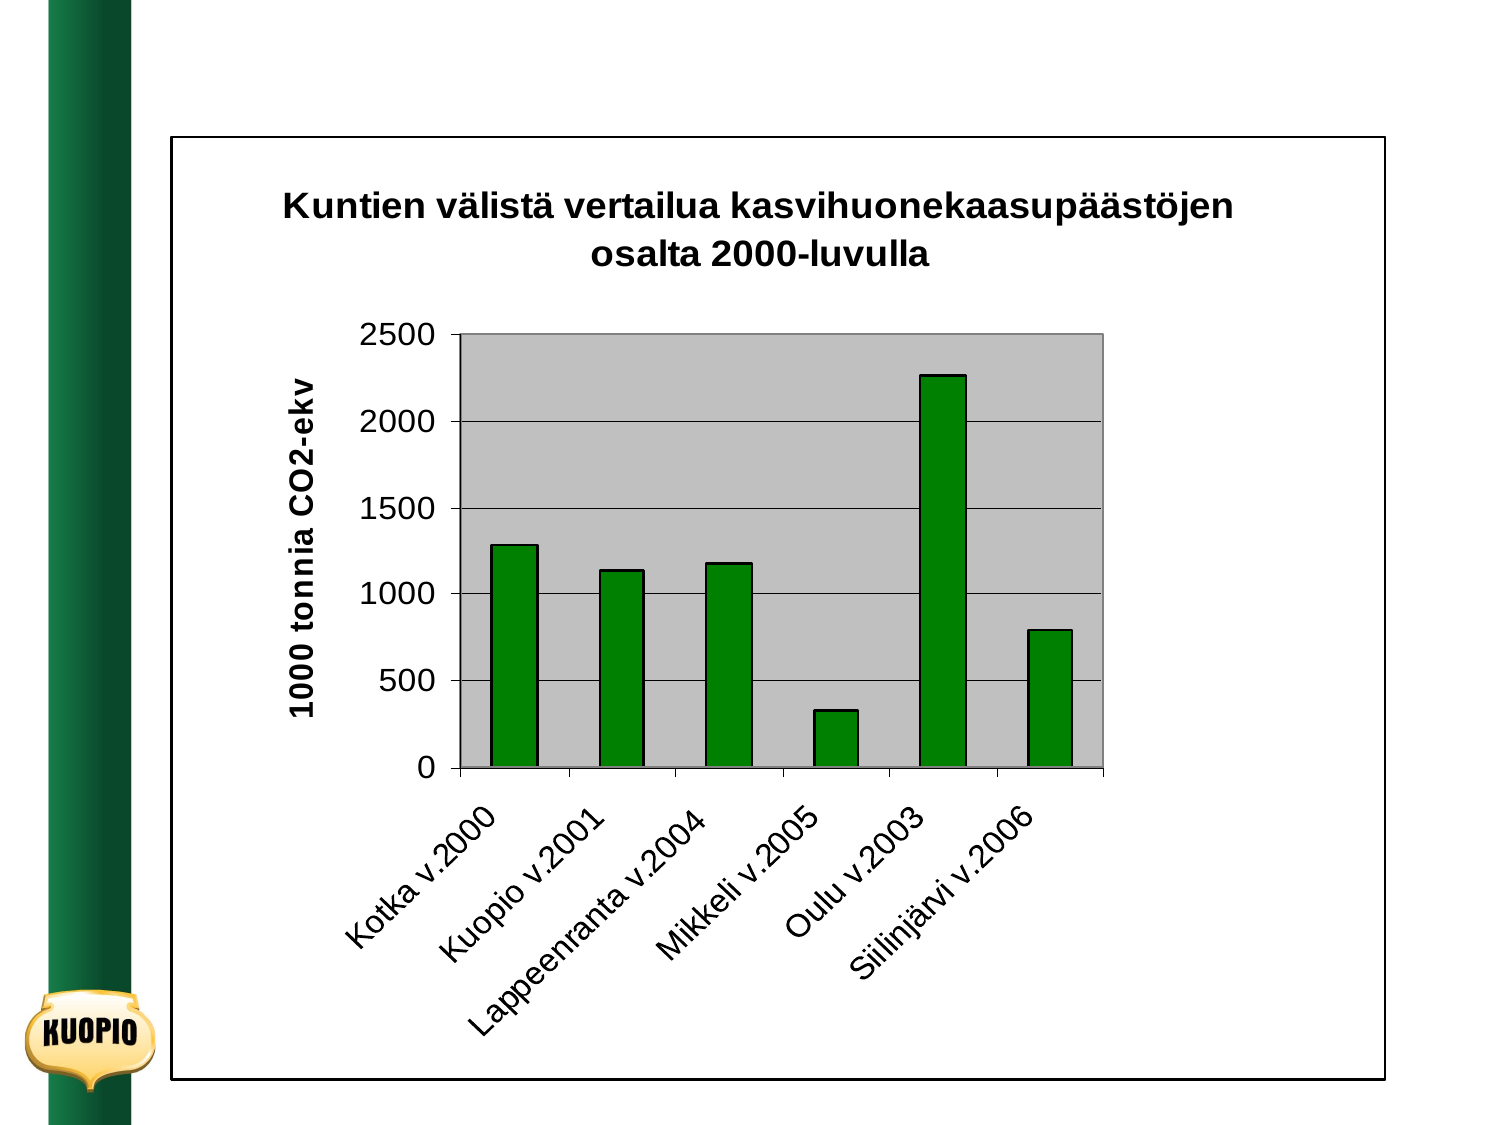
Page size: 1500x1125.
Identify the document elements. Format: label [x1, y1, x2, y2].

list [159, 125, 1400, 1092]
picture [24, 0, 156, 1125]
